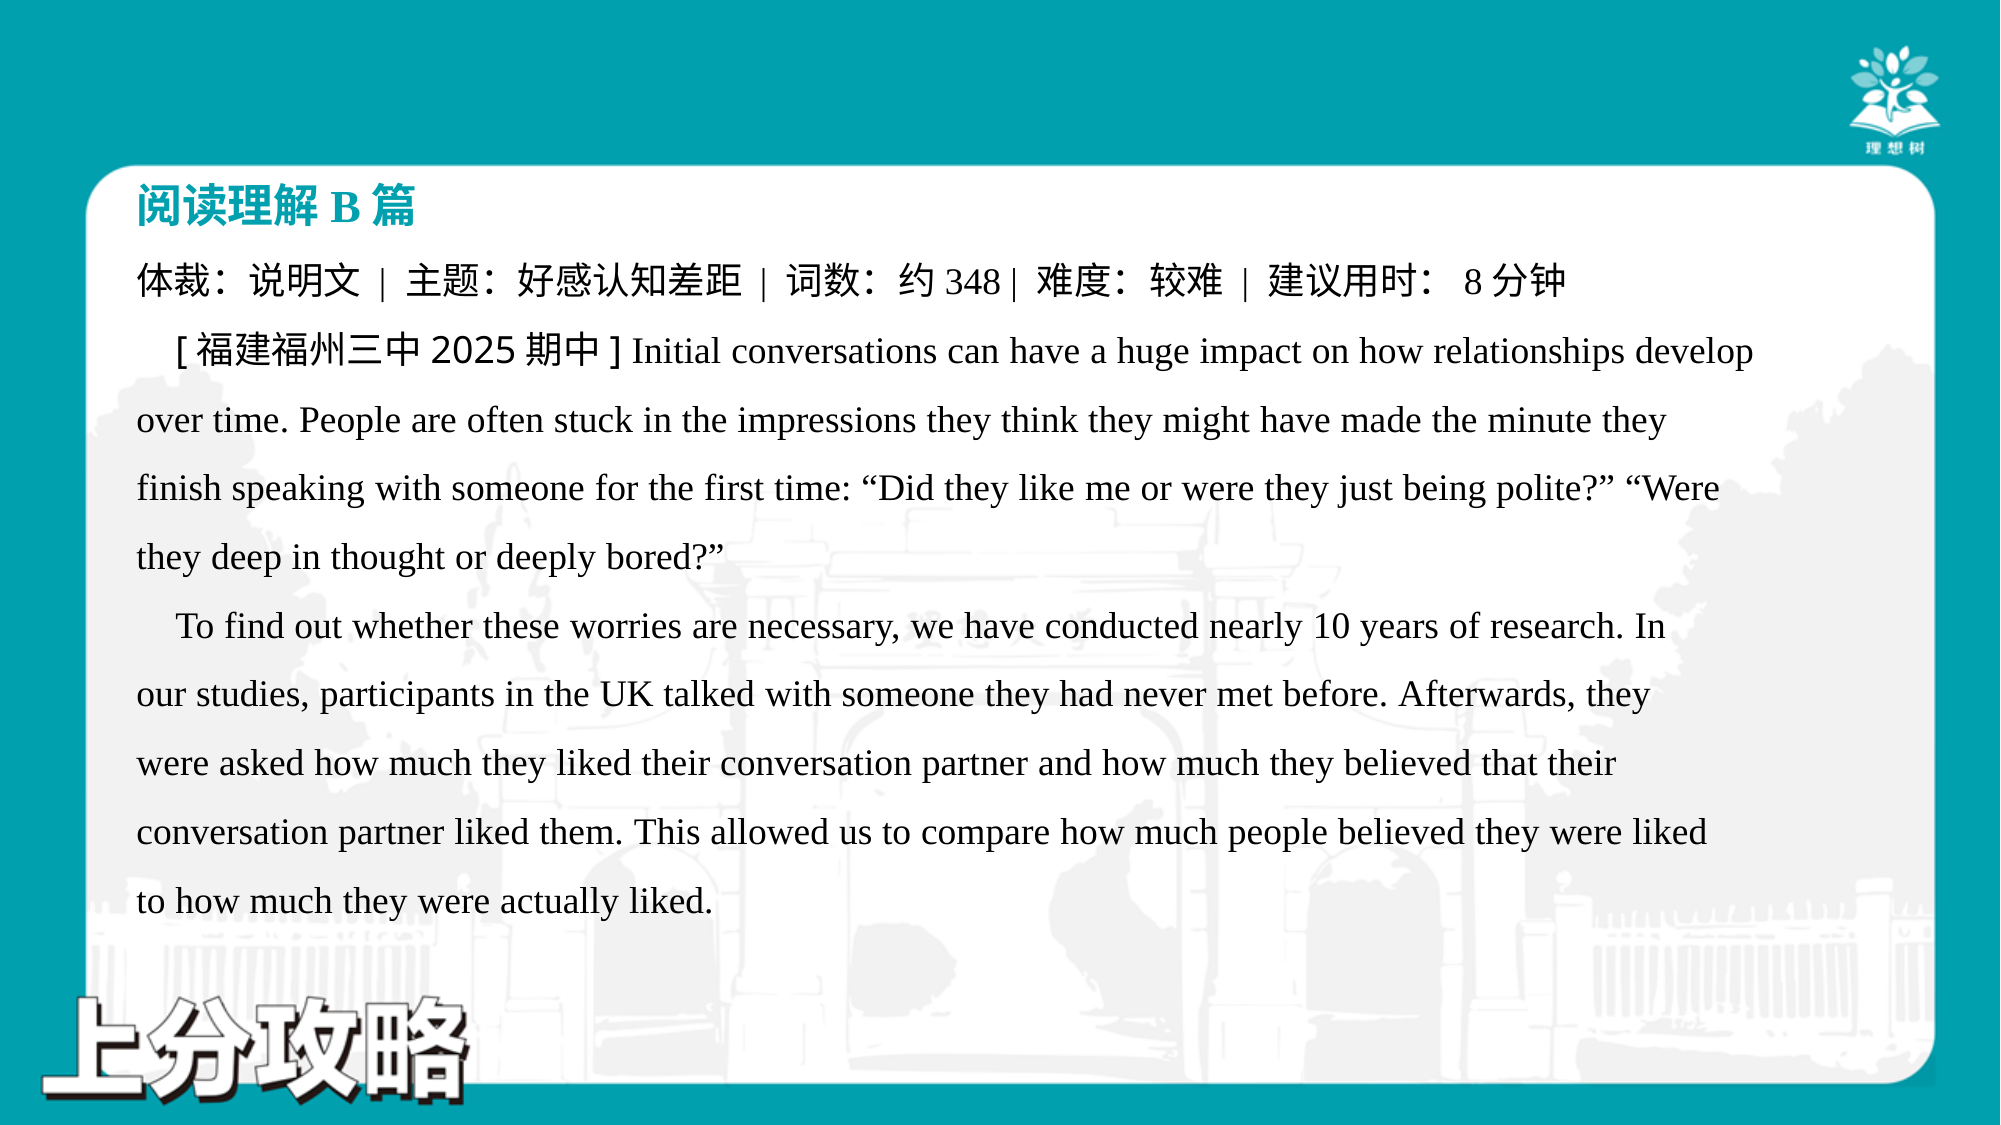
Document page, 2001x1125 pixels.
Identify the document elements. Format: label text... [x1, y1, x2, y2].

text_box 体裁：说明文 | 主题：好感认知差距 | 词数：约348 | 难度：较难 | 建议用时：8分钟 [福建福州三中2025期中] Initial conversations can have a huge impact on how relationships develop over time. People are often stuck in the impressions they think they might have made the minute they finish speaking with someone for the first time: “Did they like me or were they just being polite?” “Were they deep in thought or deeply bored?” To find out whether these worries are necessary, we have conducted nearly 10 years of research. In our studies, participants in the UK talked with someone they had never met before. Afterwards, they were asked how much they liked their conversation partner and how much they believed that their conversation partner liked them. This allowed us to compare how much people believed they were liked to how much they were actually liked. [136, 233, 1865, 921]
text_box 阅读理解B篇 [136, 176, 1865, 232]
picture [0, 0, 2000, 1125]
